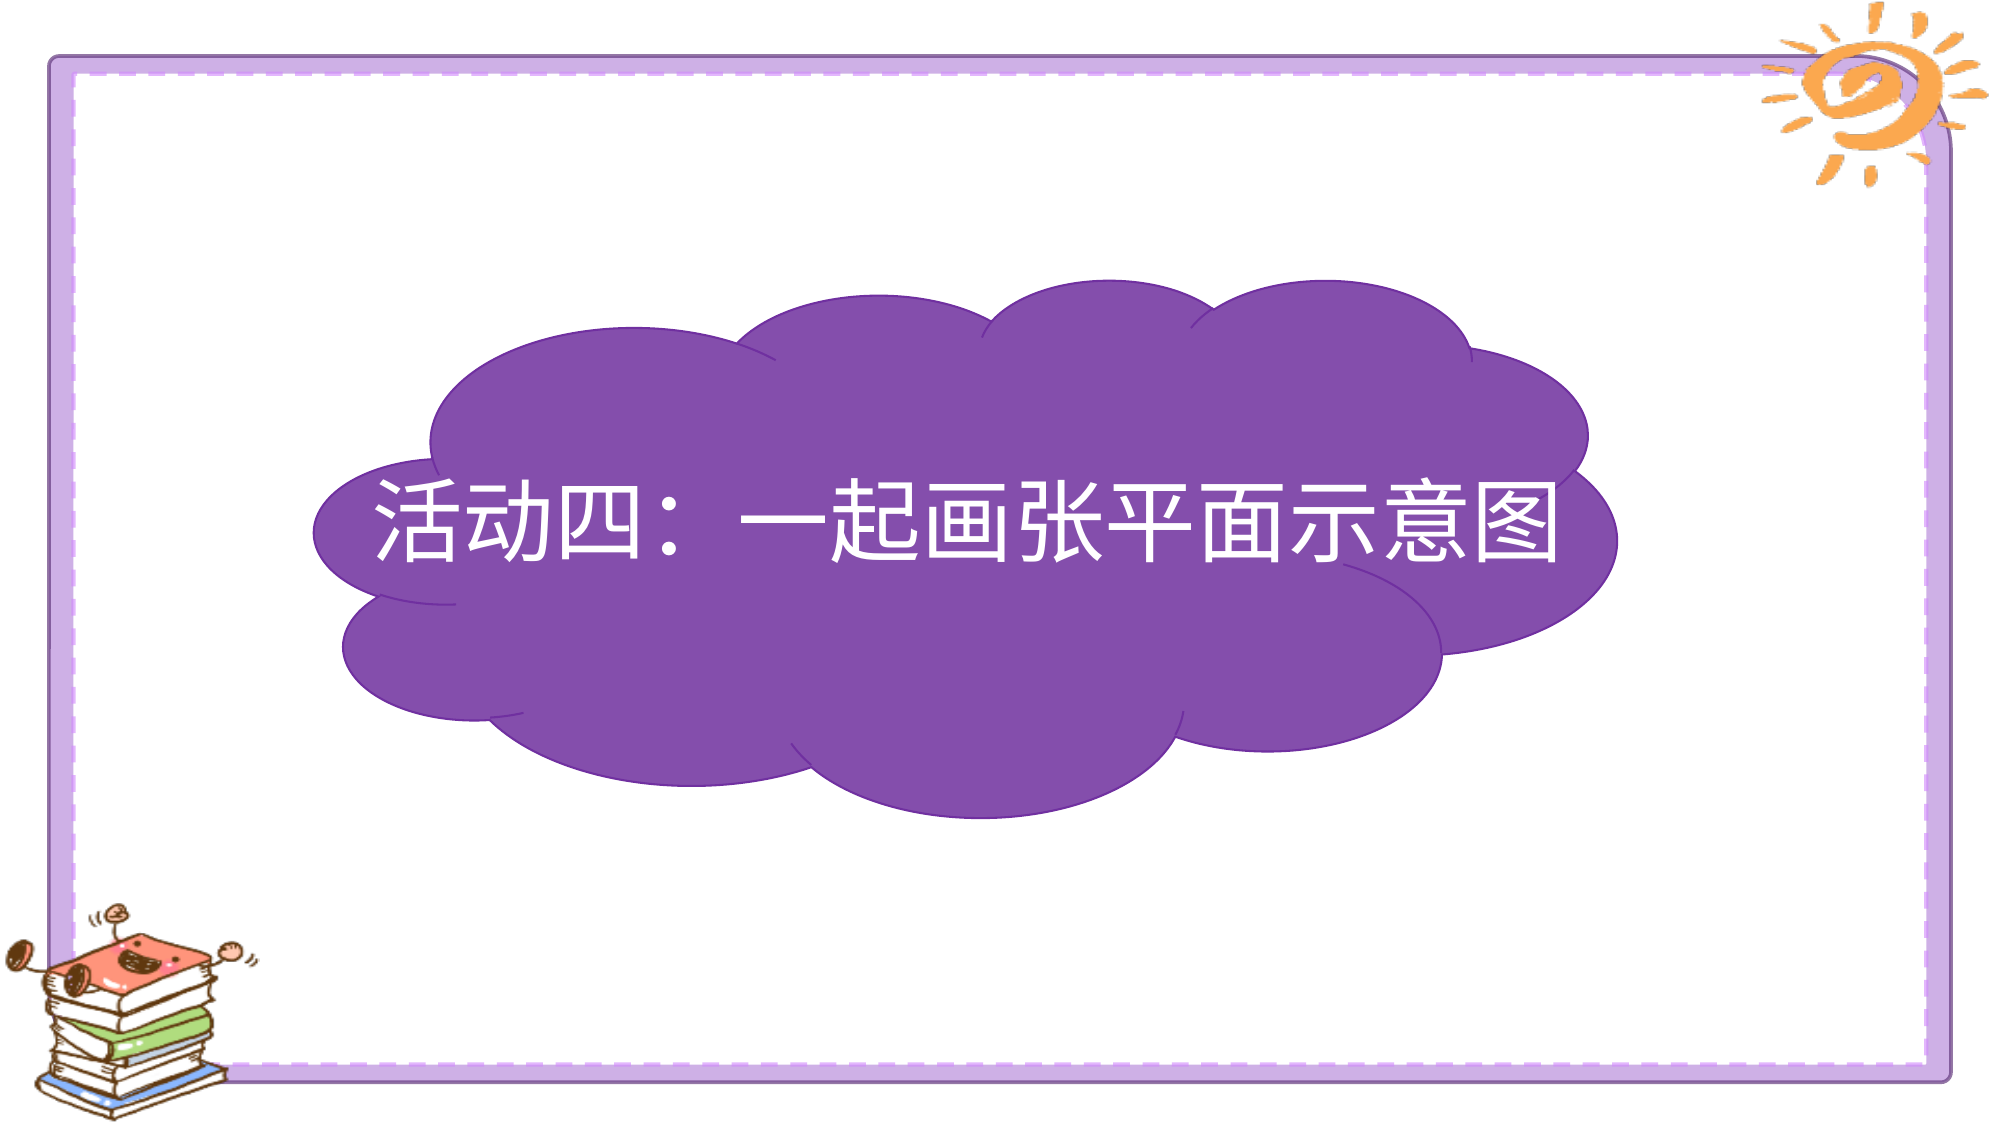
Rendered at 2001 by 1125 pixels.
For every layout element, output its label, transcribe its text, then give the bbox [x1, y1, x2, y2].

picture [1725, 0, 2001, 204]
text_box 活动四：一起画张平面示意图 [249, 456, 1685, 581]
text_box [430, 280, 1588, 456]
text_box [342, 581, 1605, 819]
picture [0, 902, 260, 1123]
